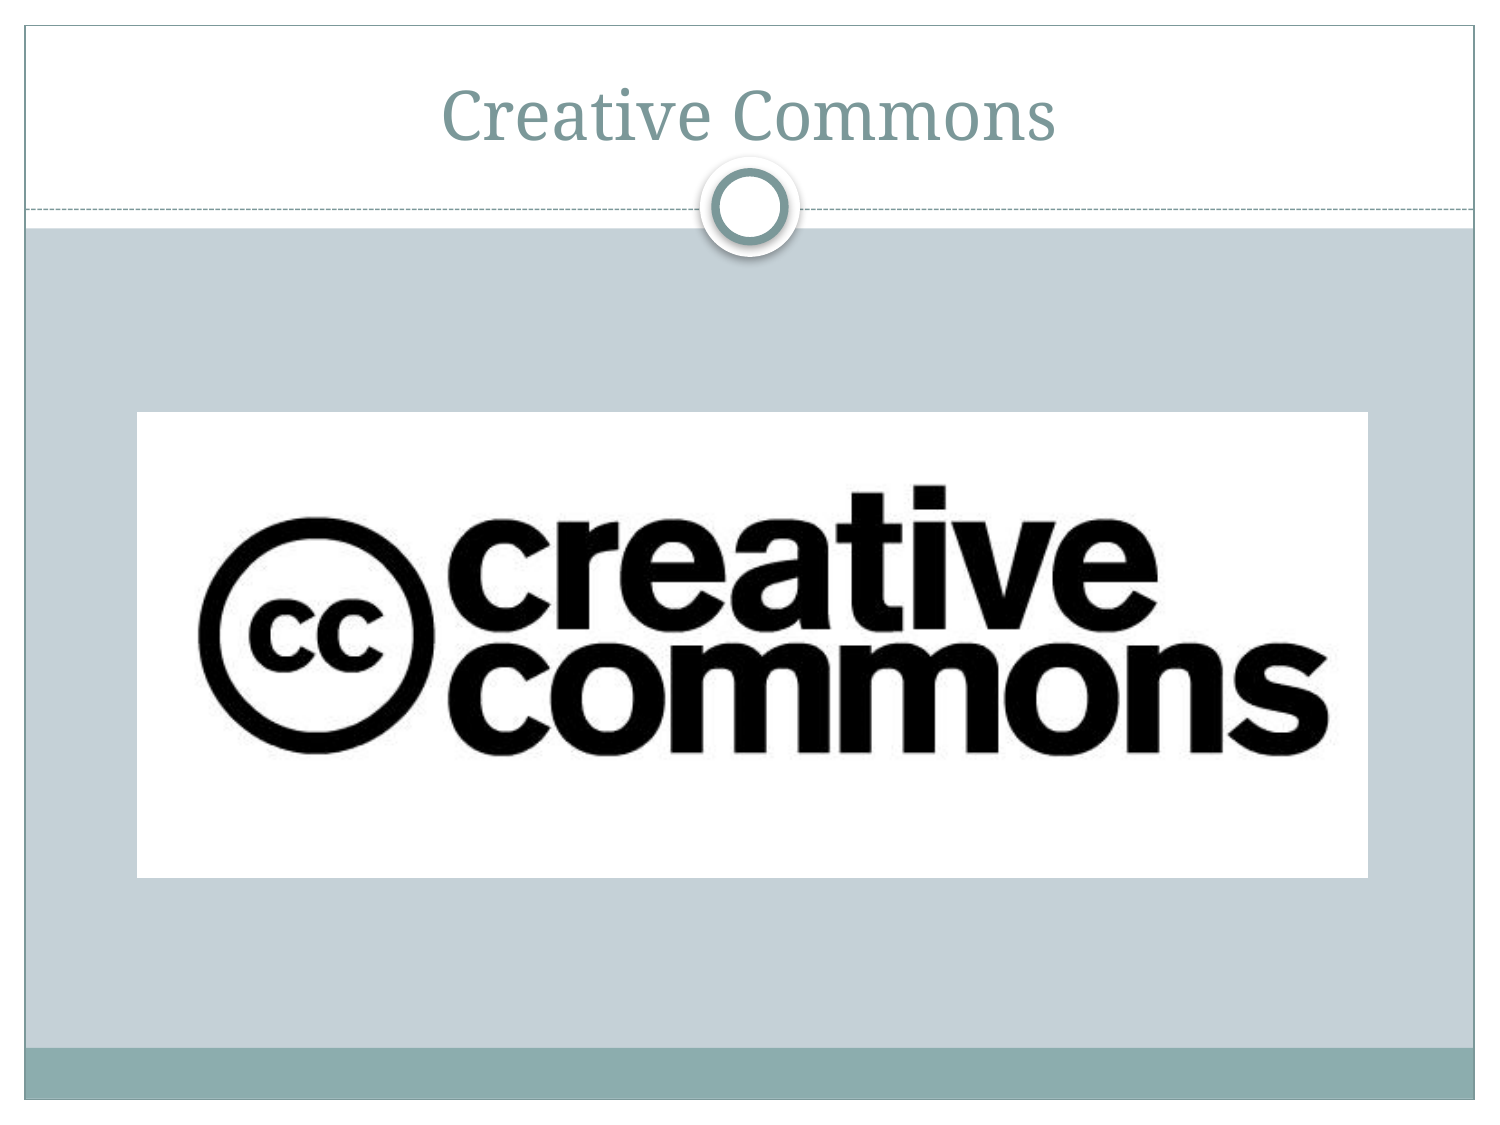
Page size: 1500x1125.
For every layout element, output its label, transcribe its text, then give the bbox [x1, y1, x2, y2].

title Creative Commons [49, 37, 1450, 162]
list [137, 412, 1368, 878]
